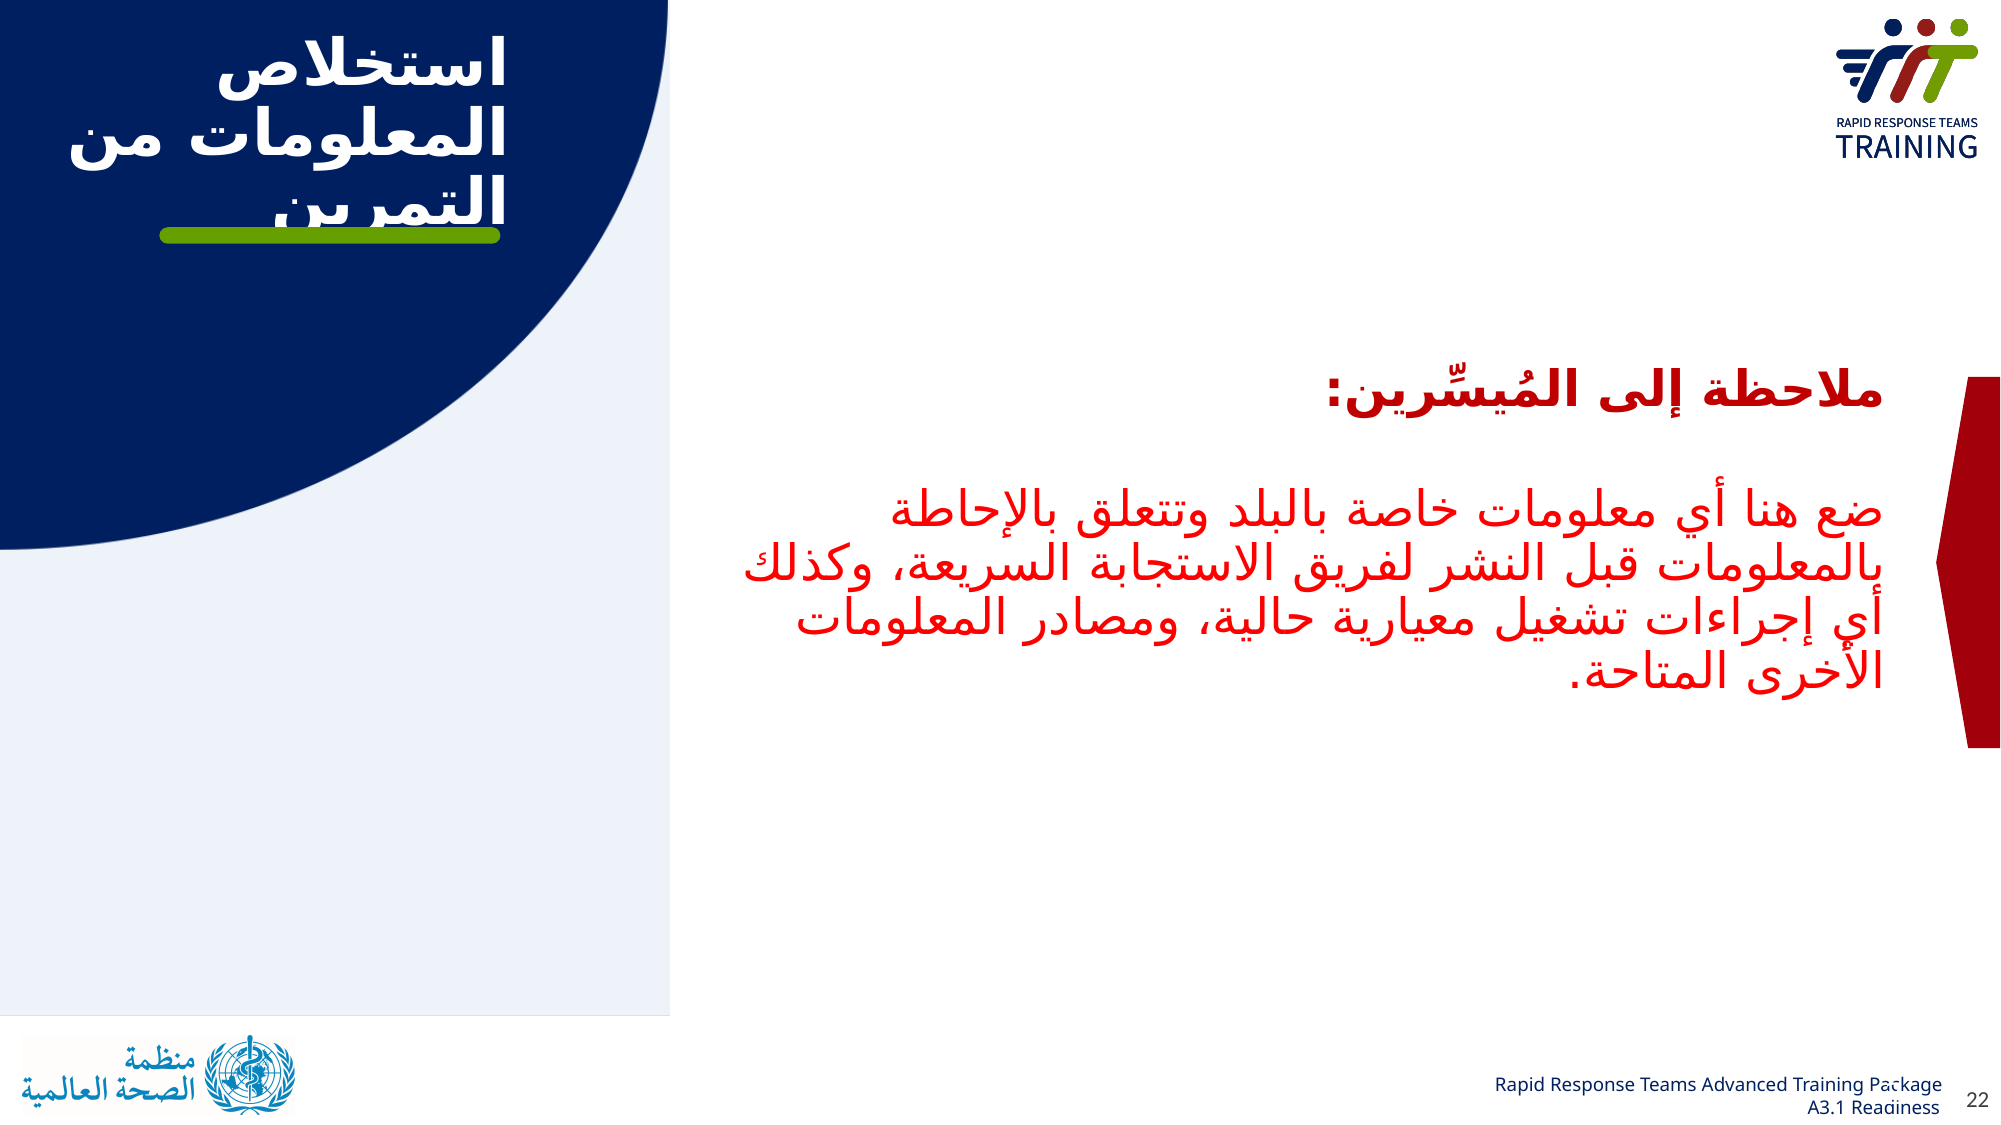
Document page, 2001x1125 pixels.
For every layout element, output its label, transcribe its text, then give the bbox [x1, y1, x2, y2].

picture [0, 0, 670, 1017]
picture [252, 1050, 258, 1059]
list ملاحظة إلى المُيسِّرين: ضع هنا أي معلومات خاصة بالبلد وتتعلق بالإحاطة بالمعلومات قبل النشر لفريق الاستجابة السريعة، وكذلك أي إجراءات تشغيل معيارية حالية، ومصادر المعلومات الأخرى المتاحة. [688, 76, 1901, 987]
picture [22, 1035, 295, 1115]
title استخلاص المعلومات من التمرين [16, 0, 518, 298]
picture [1835, 19, 1978, 167]
text_box [159, 227, 501, 244]
slide_number 22 [1882, 1037, 1930, 1092]
